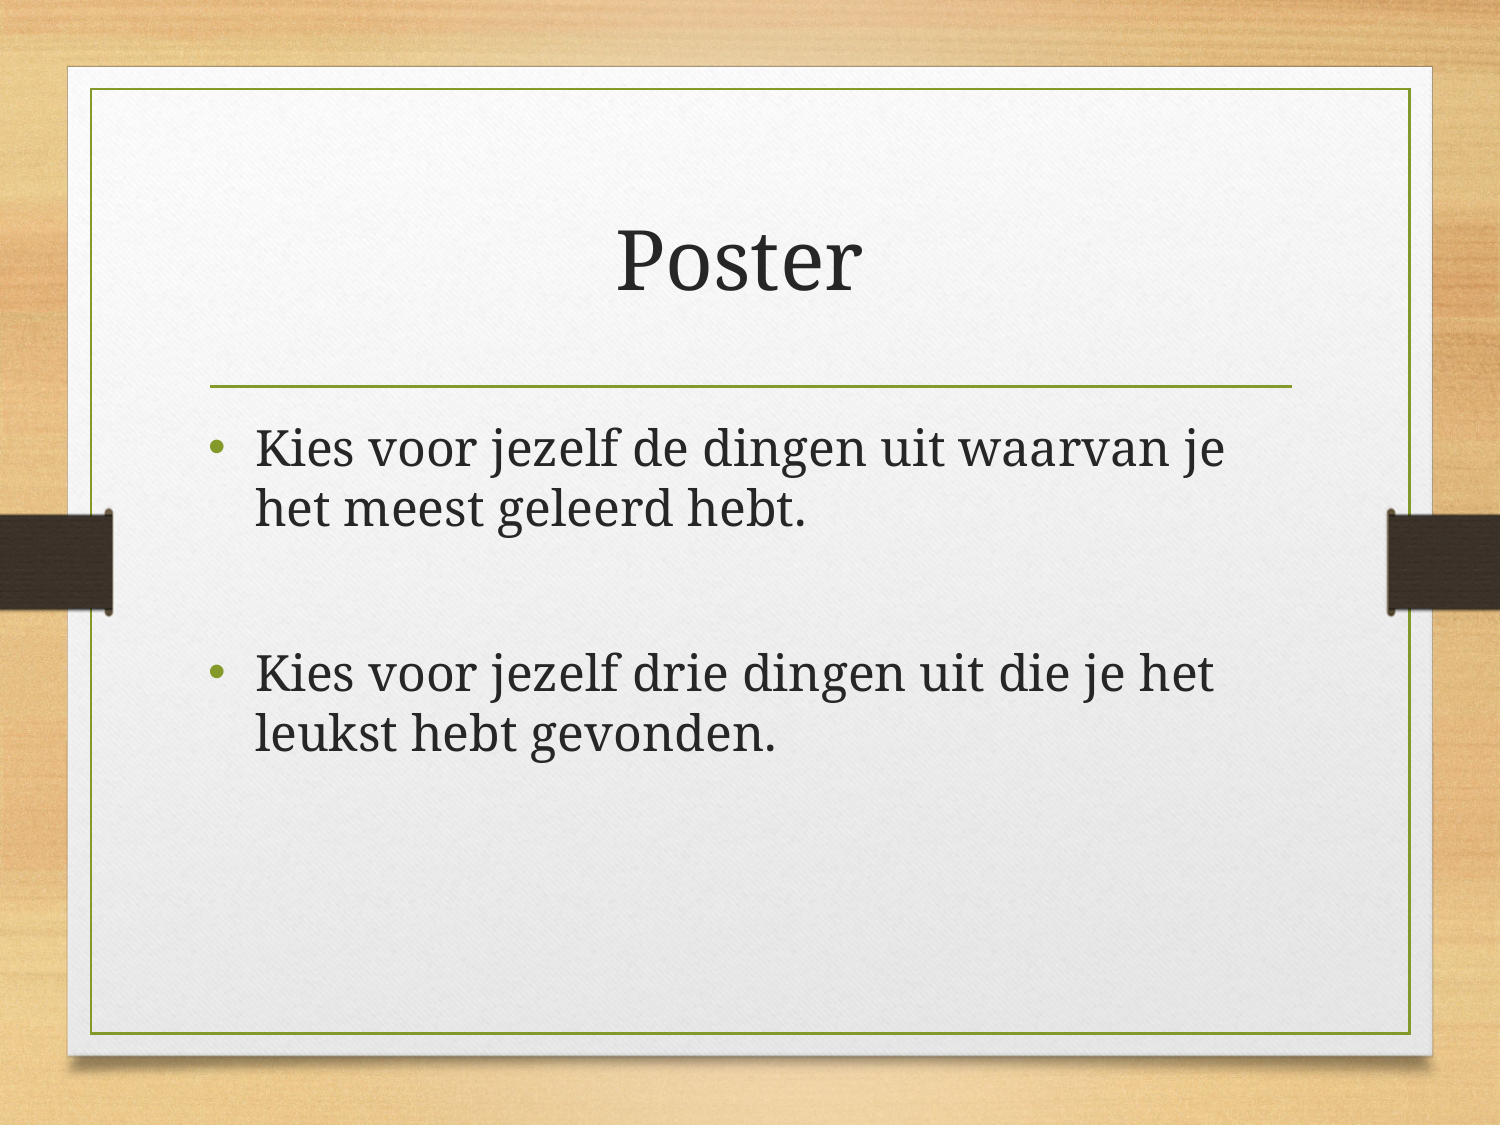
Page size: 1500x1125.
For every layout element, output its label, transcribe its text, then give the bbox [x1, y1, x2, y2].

list Kies voor jezelf de dingen uit waarvan je het meest geleerd hebt. Kies voor jezelf drie dingen uit die je het leukst hebt gevonden. [193, 408, 1309, 974]
picture [0, 0, 1500, 1125]
title Poster [193, 150, 1309, 365]
